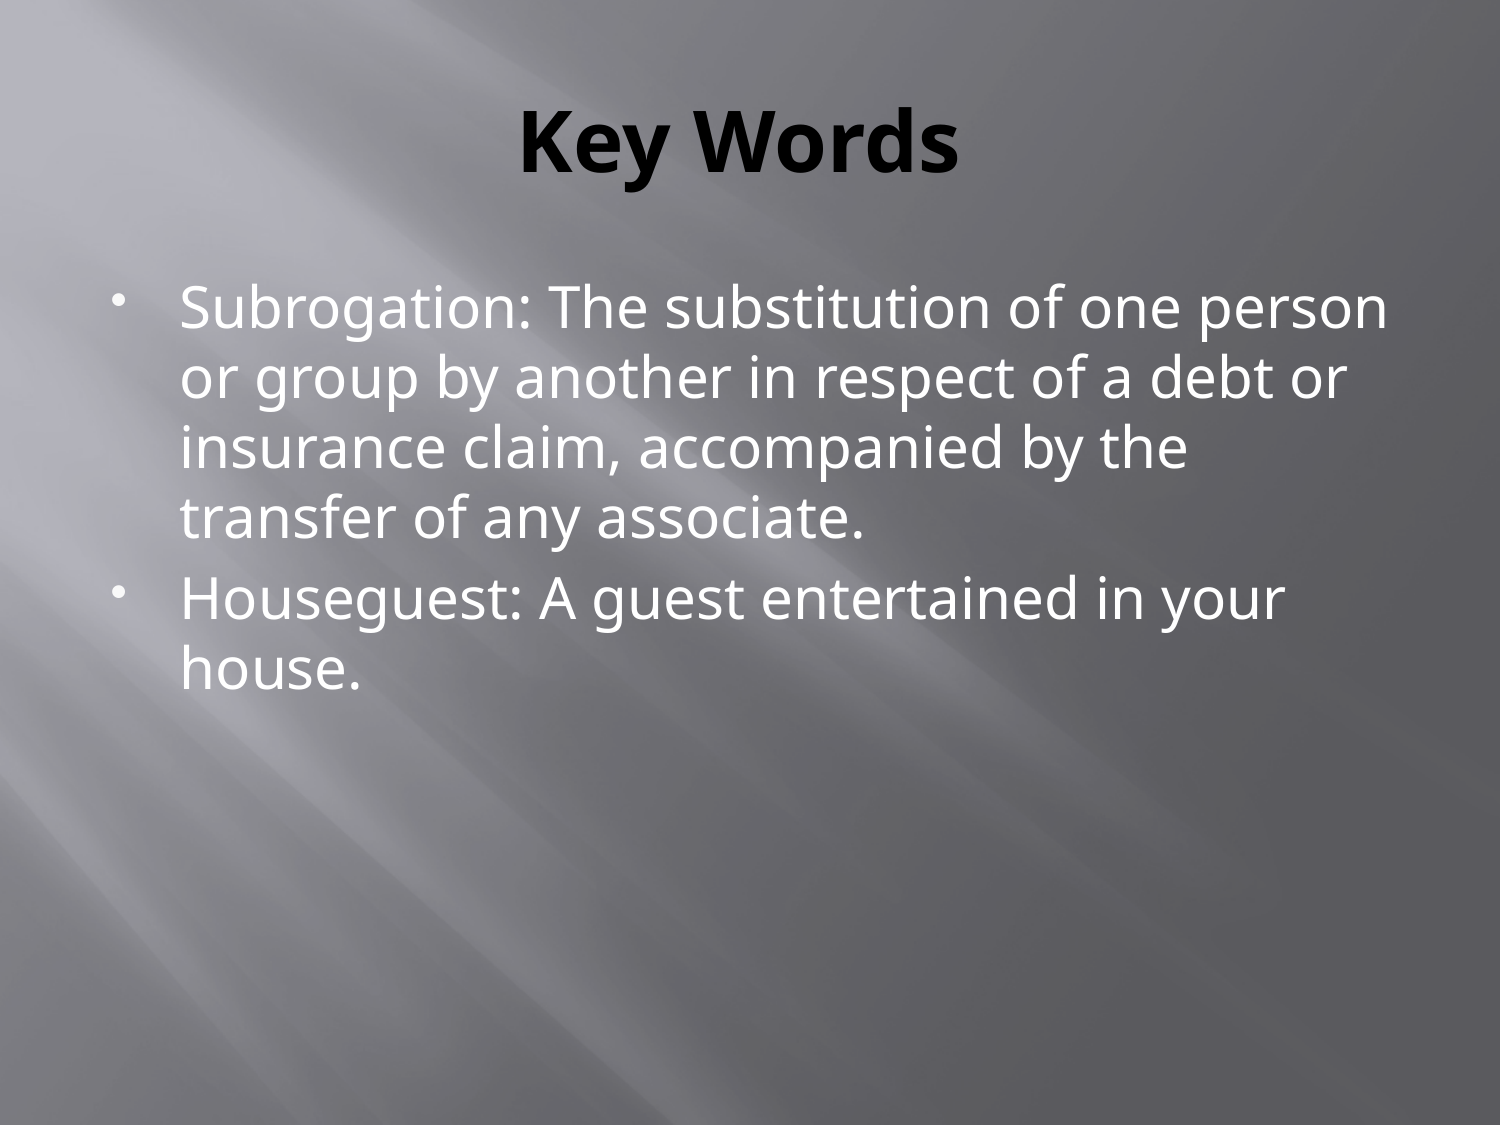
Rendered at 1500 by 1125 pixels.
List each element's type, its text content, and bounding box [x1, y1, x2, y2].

title Key Words [75, 45, 1425, 233]
list Subrogation: The substitution of one person or group by another in respect of a debt or insurance claim, accompanied by the transfer of any associate. Houseguest: A guest entertained in your house. [75, 262, 1425, 1035]
